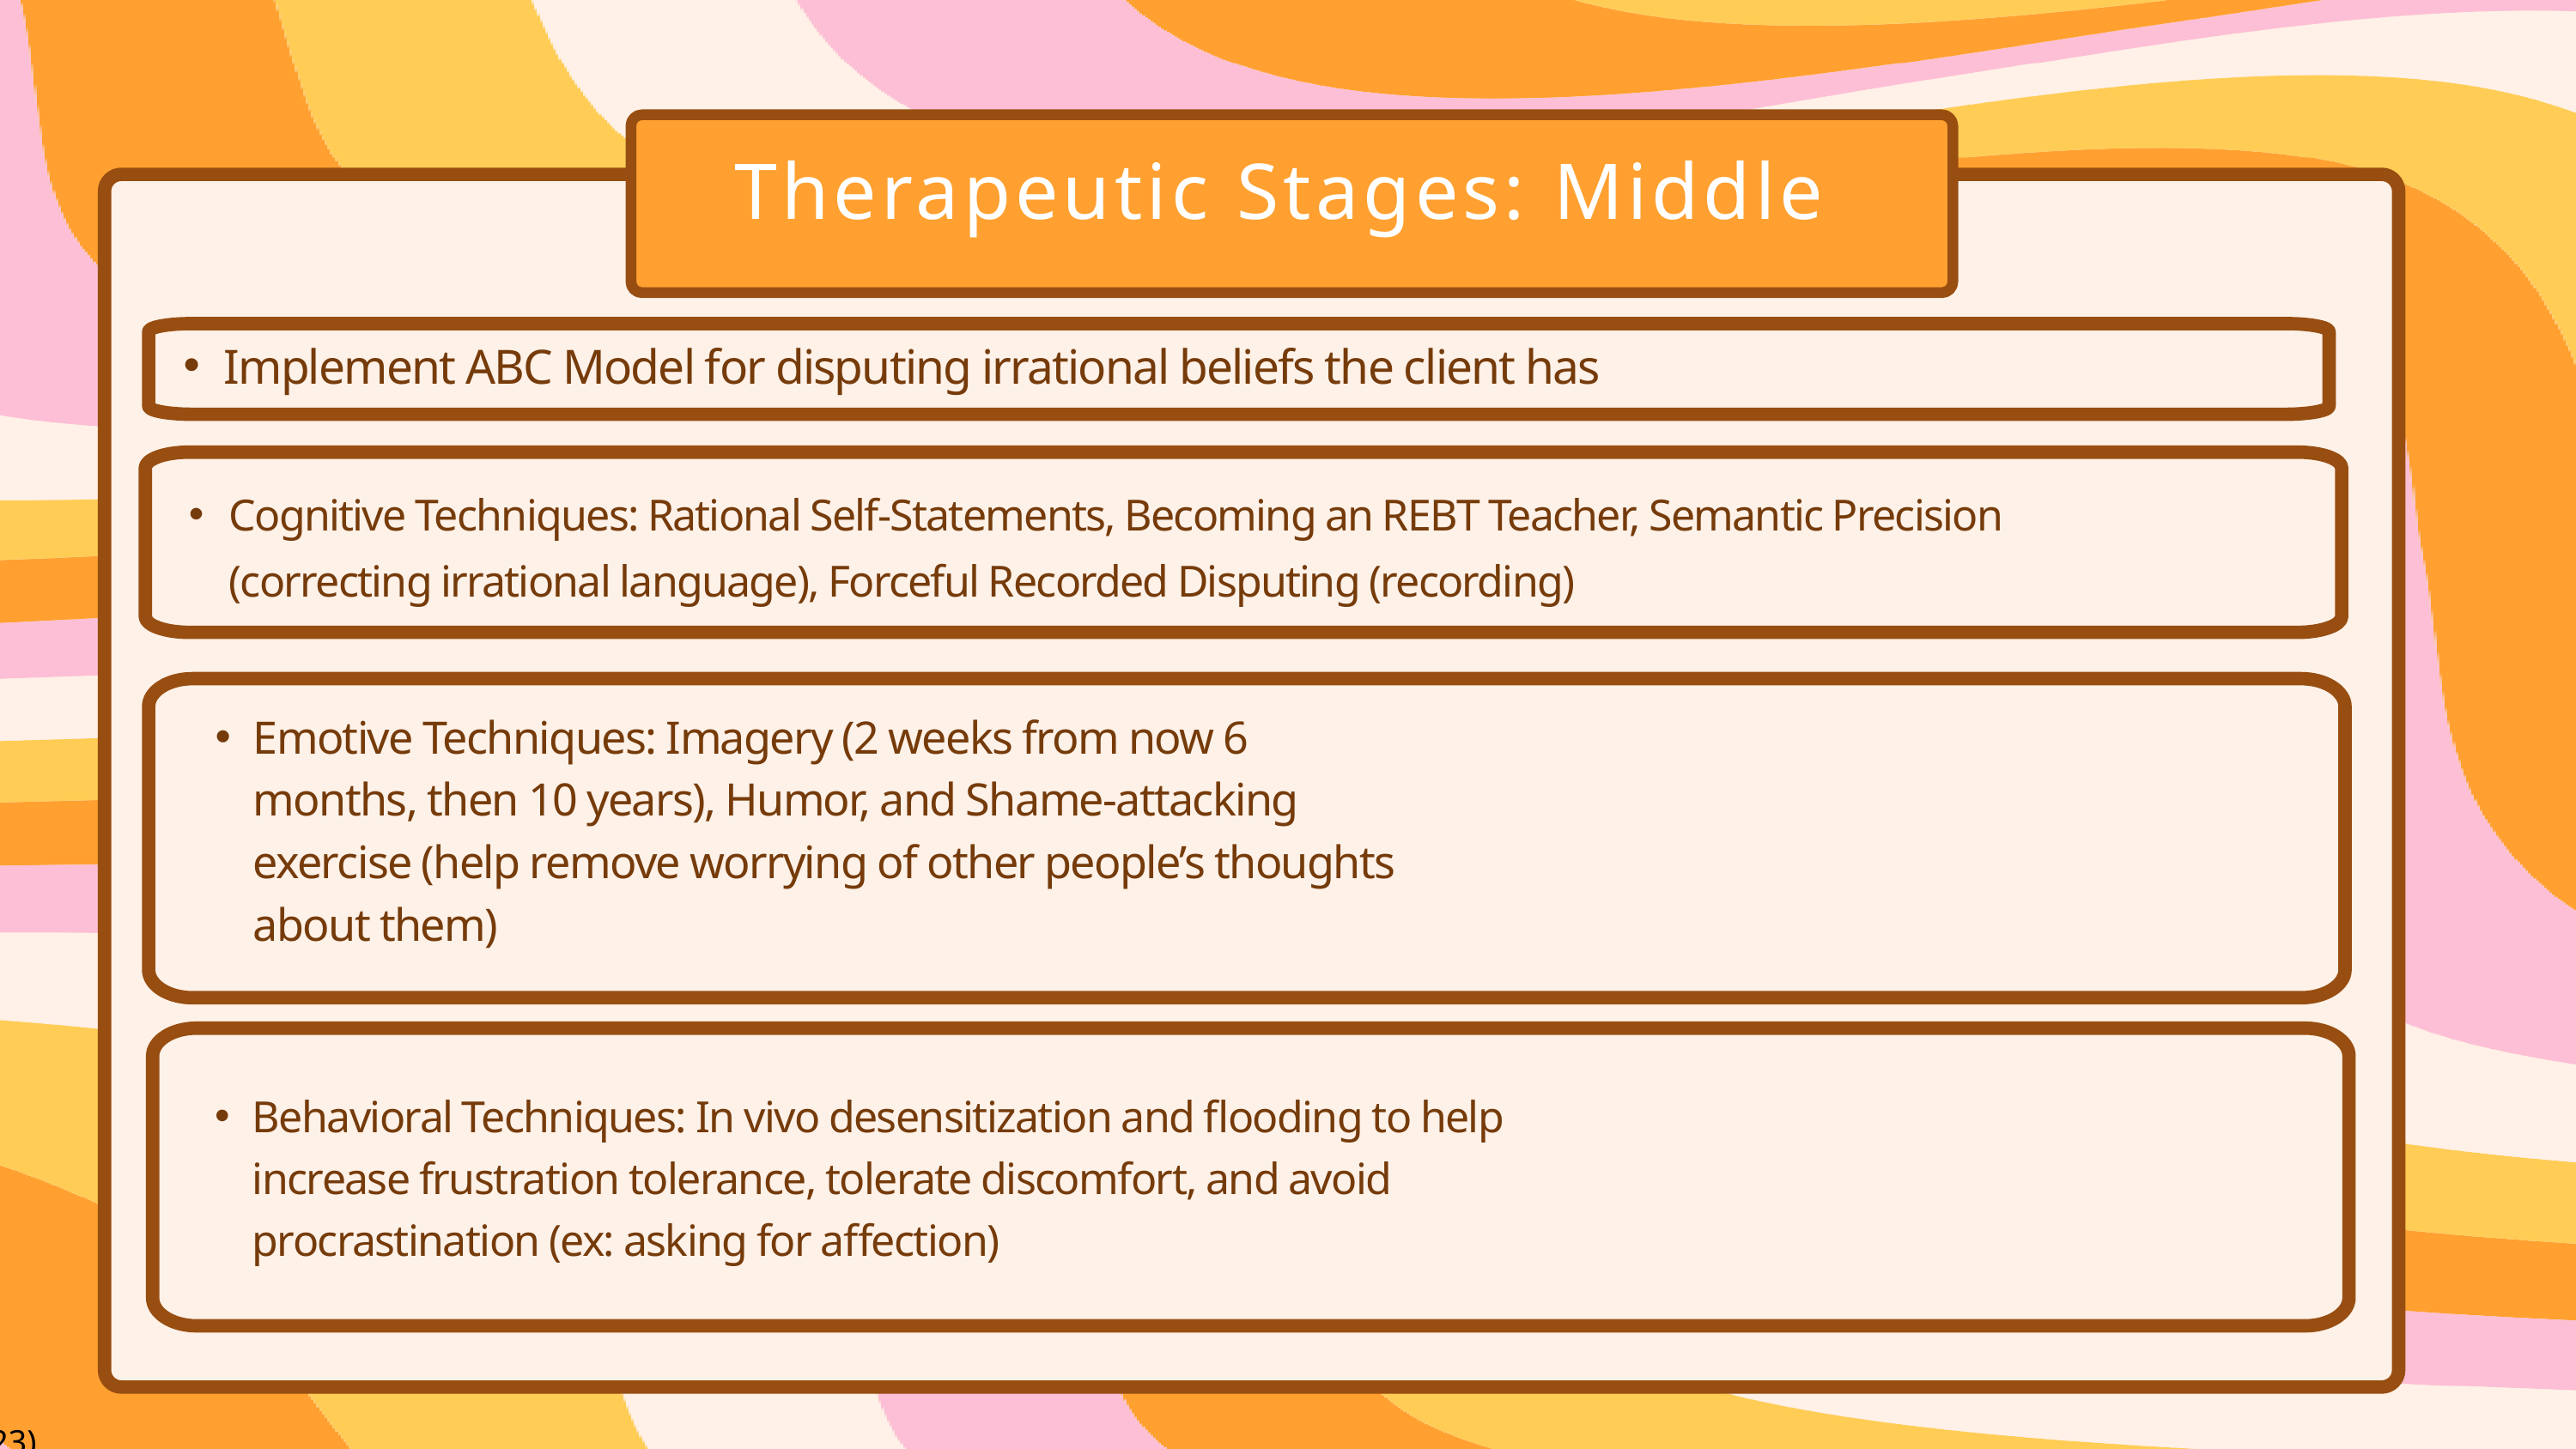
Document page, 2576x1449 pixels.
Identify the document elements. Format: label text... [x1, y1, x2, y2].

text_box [630, 114, 1953, 294]
text_box [0, 0, 2576, 1449]
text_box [148, 650, 2363, 998]
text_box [148, 295, 2330, 435]
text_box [144, 436, 2360, 633]
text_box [152, 1028, 2349, 1326]
text_box (Fall et al., 2023). [0, 1415, 1293, 1449]
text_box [104, 173, 2399, 1388]
